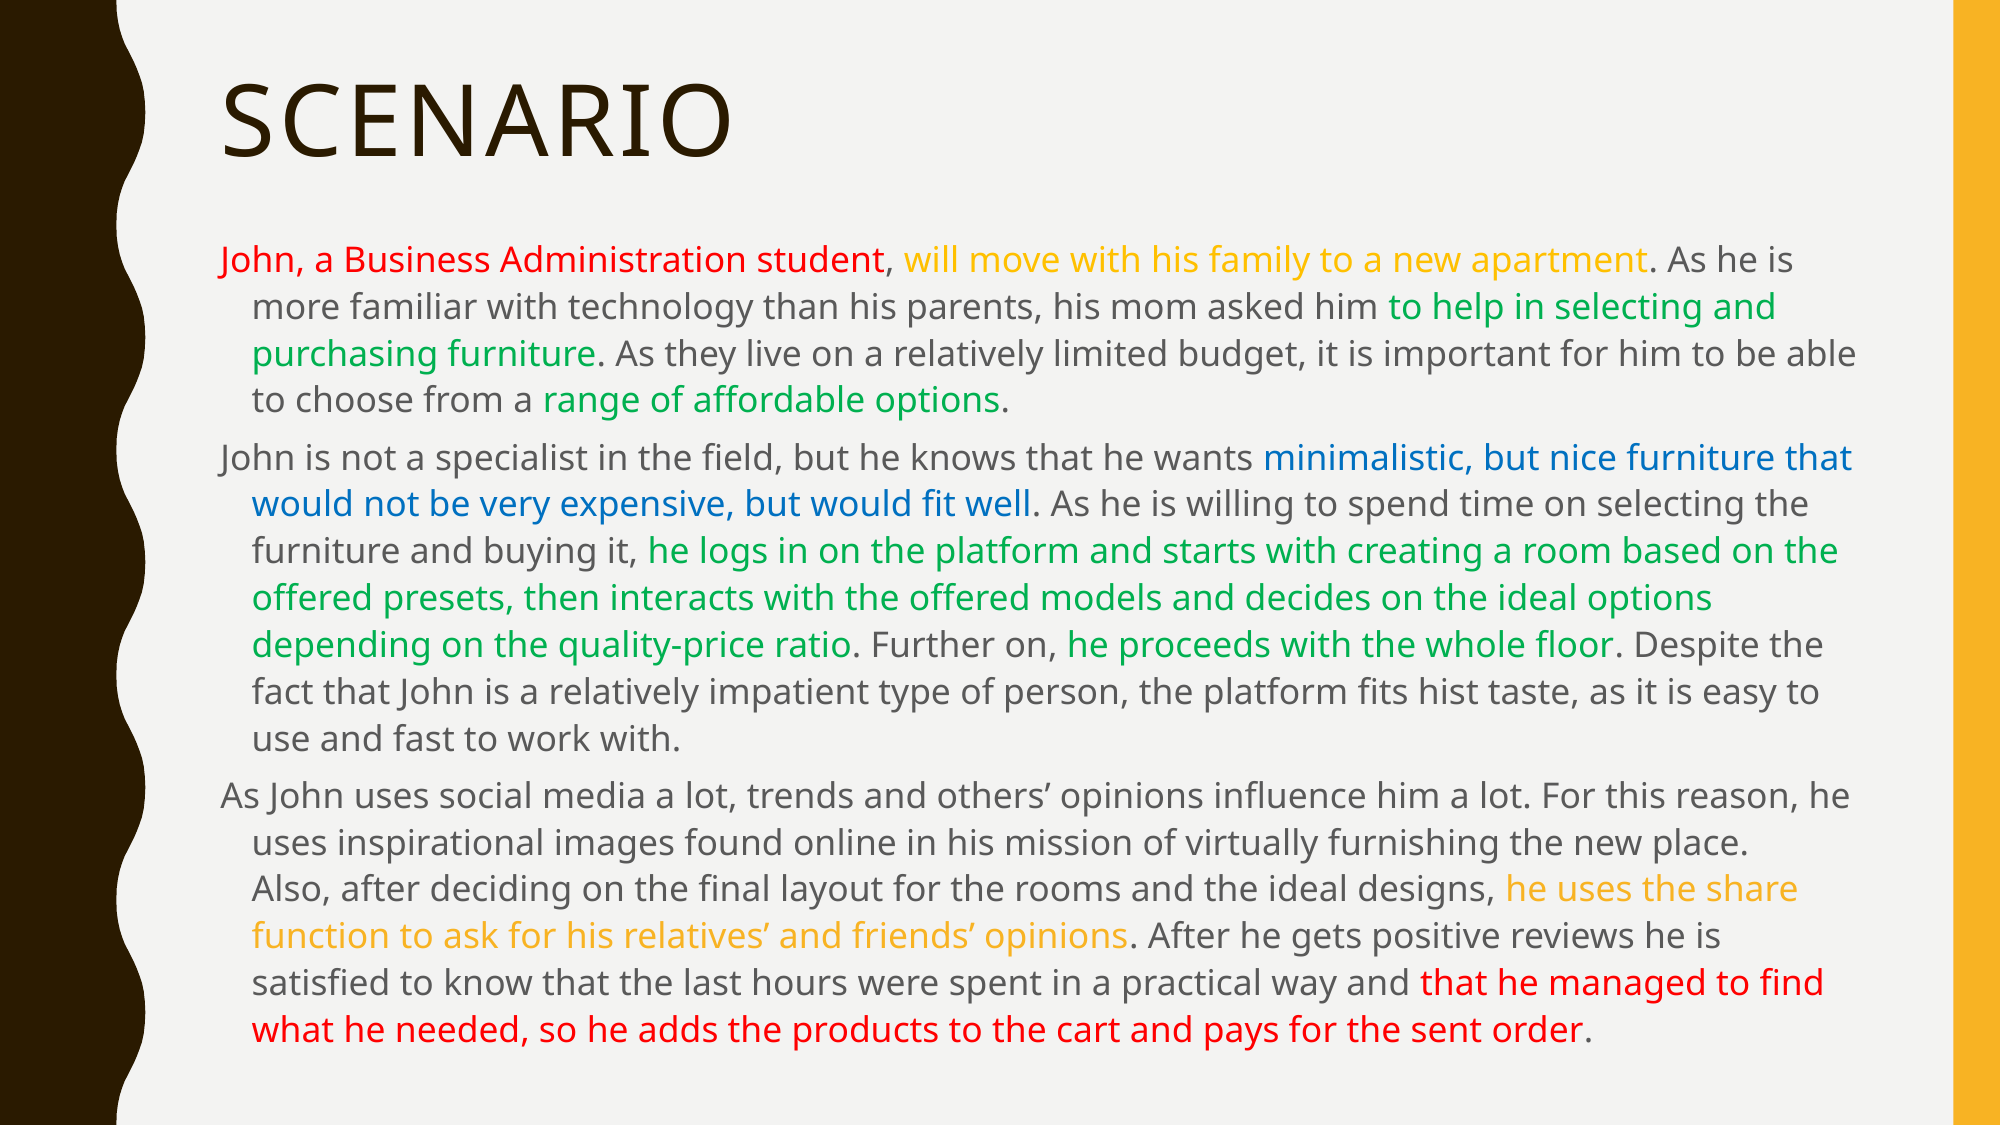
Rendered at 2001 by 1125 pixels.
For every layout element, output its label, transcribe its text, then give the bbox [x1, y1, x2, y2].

title scenario [205, 62, 1875, 225]
list John, a Business Administration student, will move with his family to a new apartment. As he is more familiar with technology than his parents, his mom asked him to help in selecting and purchasing furniture. As they live on a relatively limited budget, it is important for him to be able to choose from a range of affordable options. John is not a specialist in the field, but he knows that he wants minimalistic, but nice furniture that would not be very expensive, but would fit well. As he is willing to spend time on selecting the furniture and buying it, he logs in on the platform and starts with creating a room based on the offered presets, then interacts with the offered models and decides on the ideal options depending on the quality-price ratio. Further on, he proceeds with the whole floor. Despite the fact that John is a relatively impatient type of person, the platform fits hist taste, as it is easy to use and fast to work with. As John uses social media a lot, trends and others’ opinions influence him a lot. For this reason, he uses inspirational images found online in his mission of virtually furnishing the new place. Also, after deciding on the final layout for the rooms and the ideal designs, he uses the share function to ask for his relatives’ and friends’ opinions. After he gets positive reviews he is satisfied to know that the last hours were spent in a practical way and that he managed to find what he needed, so he adds the products to the cart and pays for the sent order. [205, 225, 1875, 1065]
